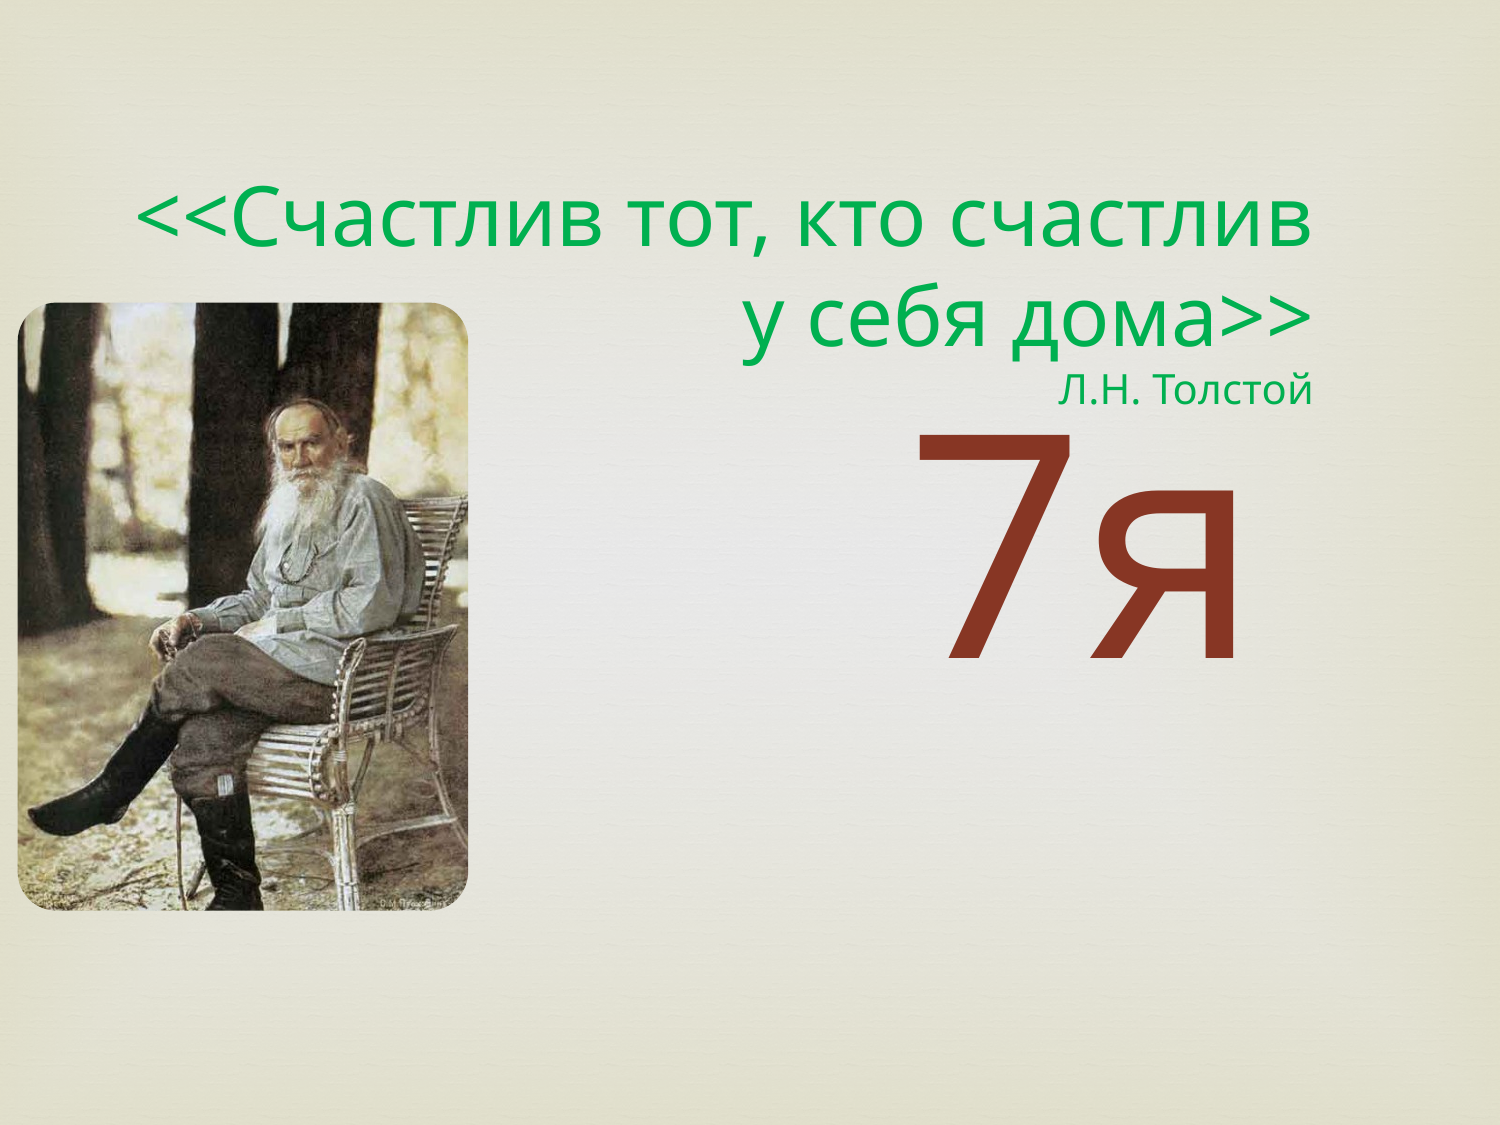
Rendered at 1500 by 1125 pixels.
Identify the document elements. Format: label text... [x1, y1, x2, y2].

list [17, 302, 469, 912]
list 7я [891, 338, 1386, 858]
title <<Счастлив тот, кто счастлив у себя дома>> Л.Н. Толстой [88, 172, 1329, 421]
